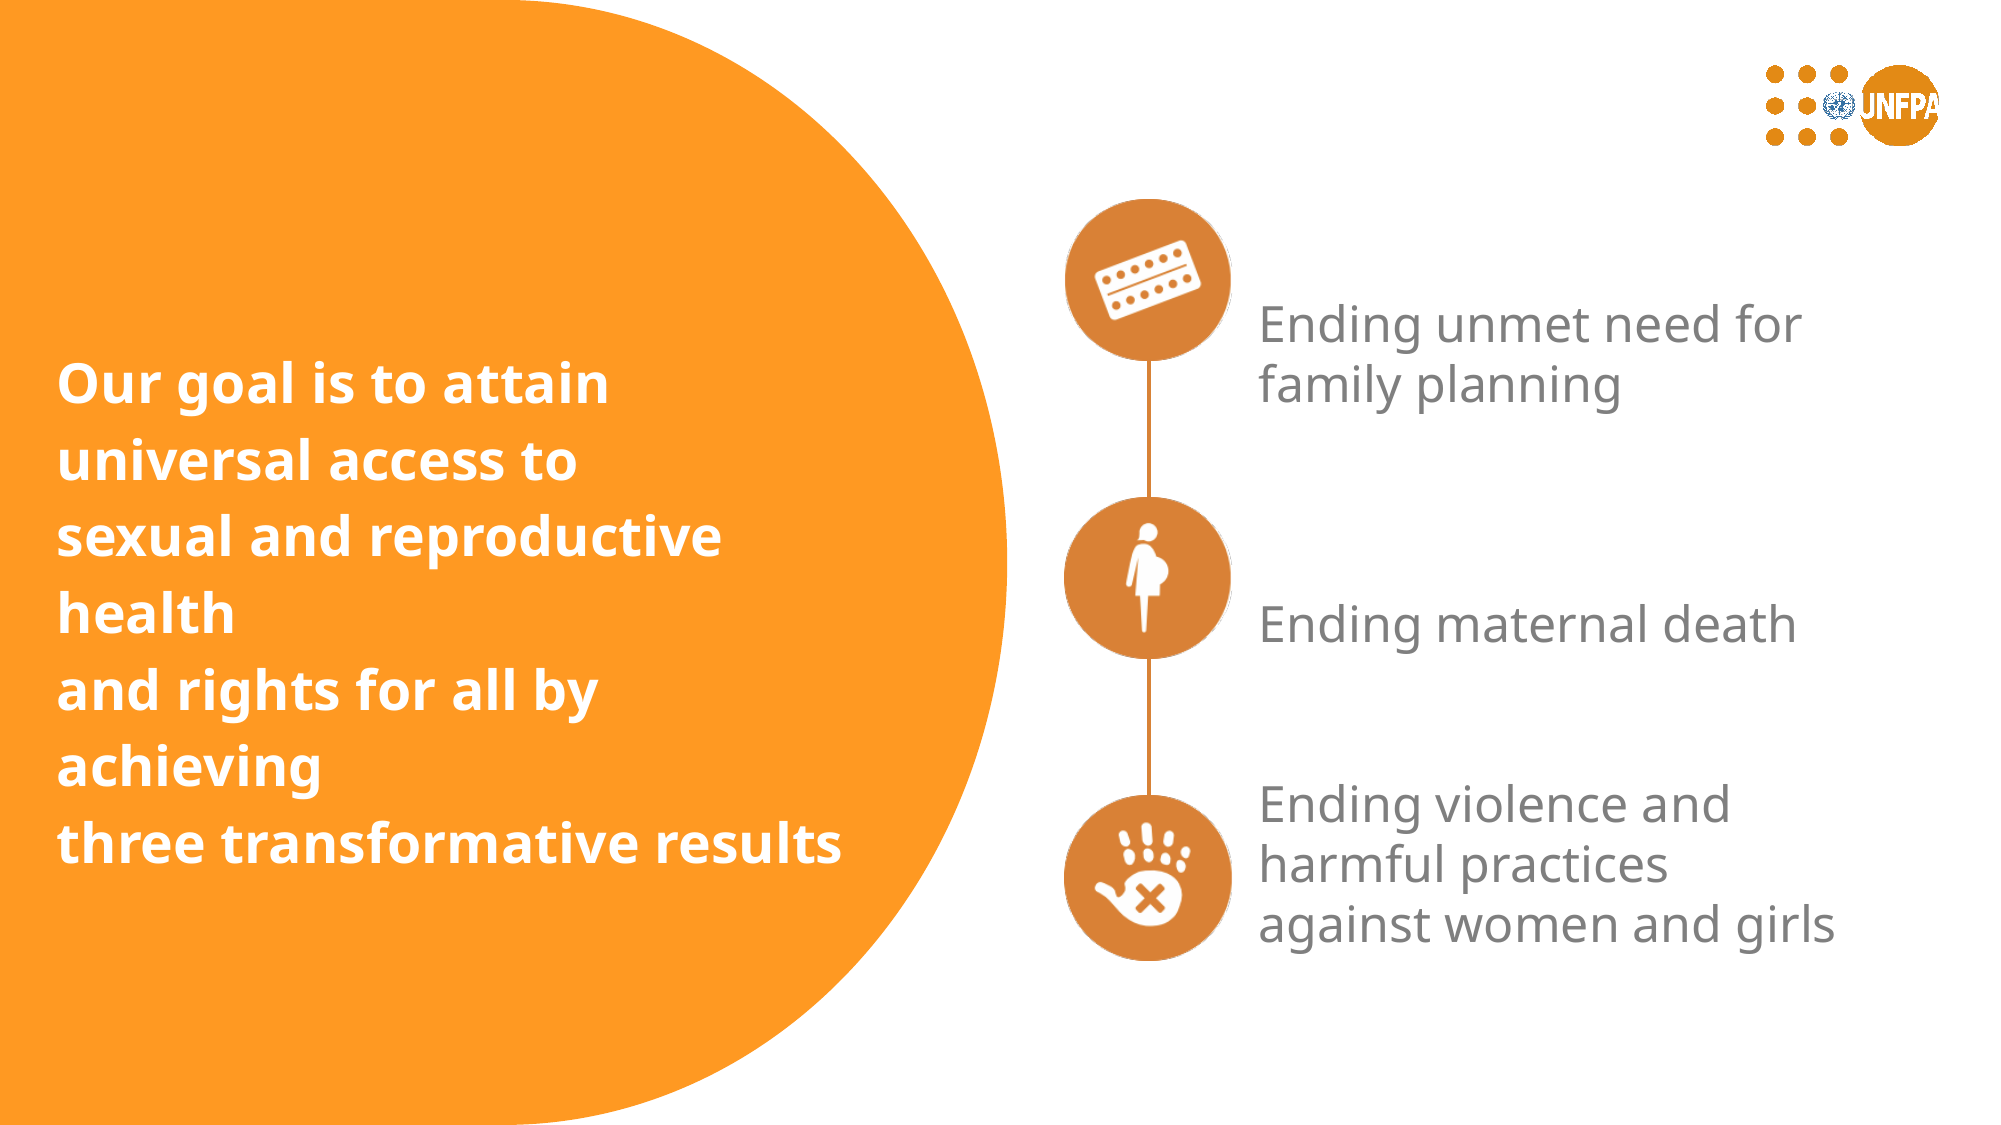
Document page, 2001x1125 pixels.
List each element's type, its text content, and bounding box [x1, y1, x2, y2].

text_box [0, 0, 1008, 1125]
text_box Our goal is to attain universal access to sexual and reproductive health and rights for all by achieving three transformative results [36, 318, 901, 797]
text_box Ending unmet need for family planning Ending maternal death Ending violence and harmful practices against women and girls [1247, 211, 1978, 974]
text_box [1064, 199, 1233, 961]
picture [1766, 65, 1939, 146]
